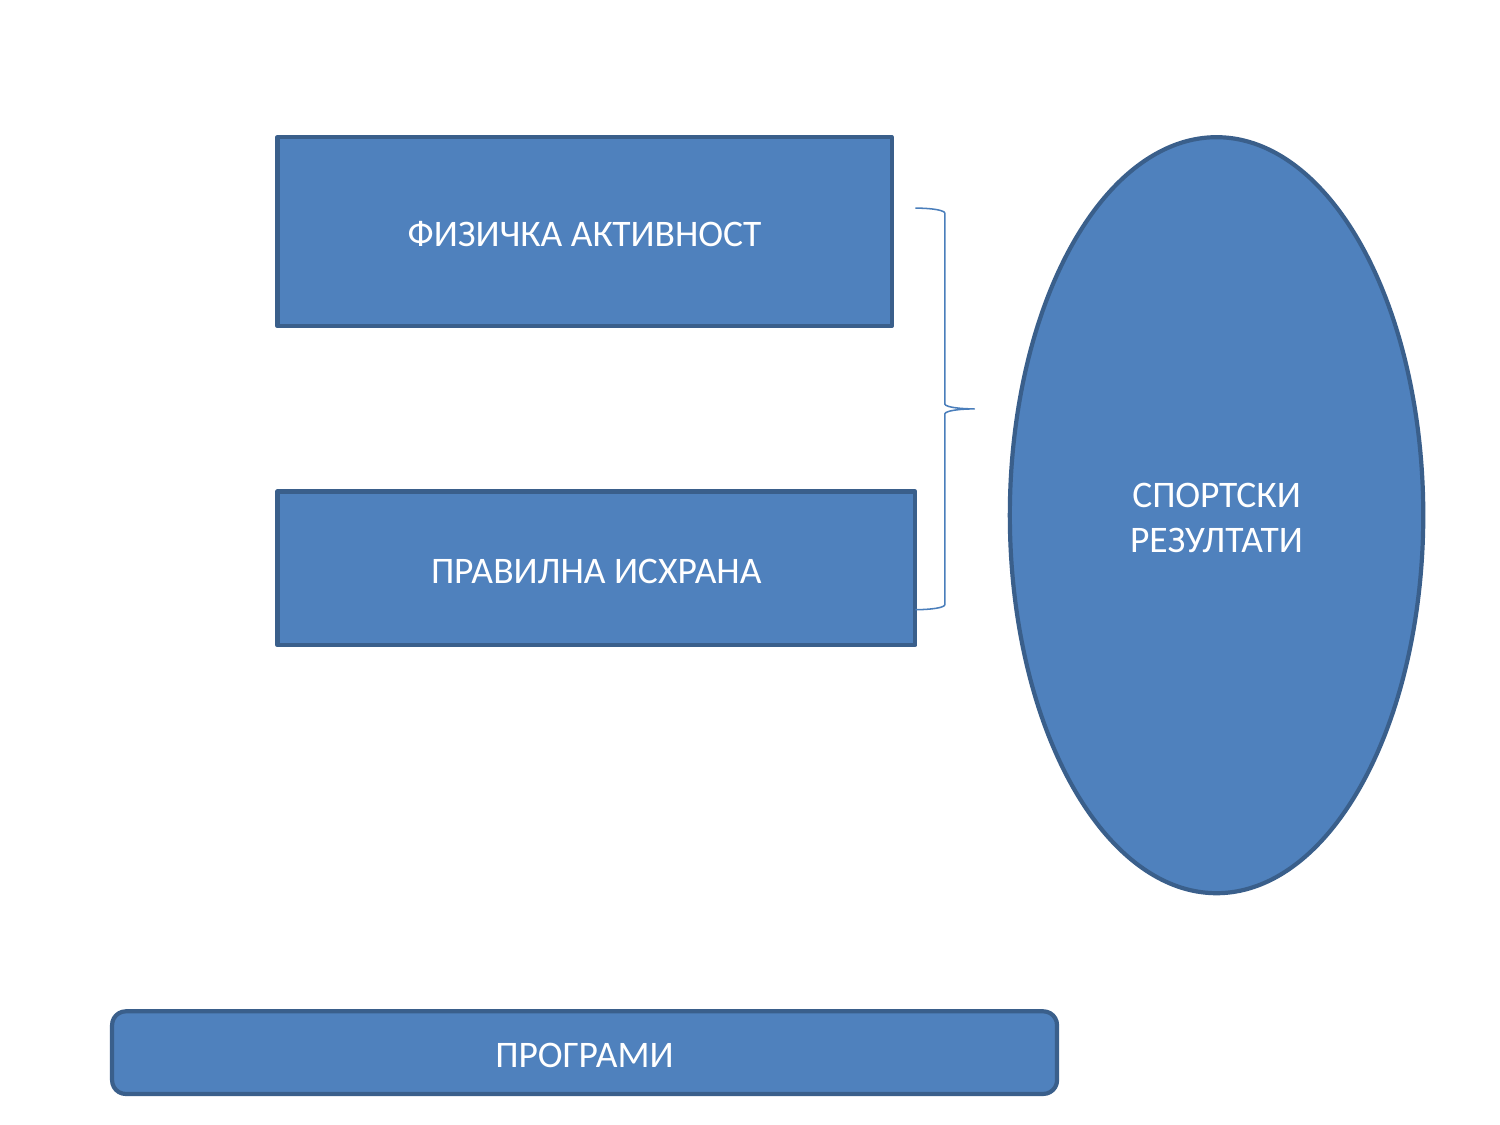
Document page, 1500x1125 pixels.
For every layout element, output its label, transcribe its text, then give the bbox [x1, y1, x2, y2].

text_box ПРОГРАМИ [109, 1009, 1060, 1097]
text_box ФИЗИЧКА АКТИВНОСТ [275, 135, 894, 328]
text_box ПРАВИЛНА ИСХРАНА [275, 489, 917, 647]
text_box [915, 207, 976, 611]
text_box СПОРТСКИ РЕЗУЛТАТИ [1007, 135, 1426, 896]
